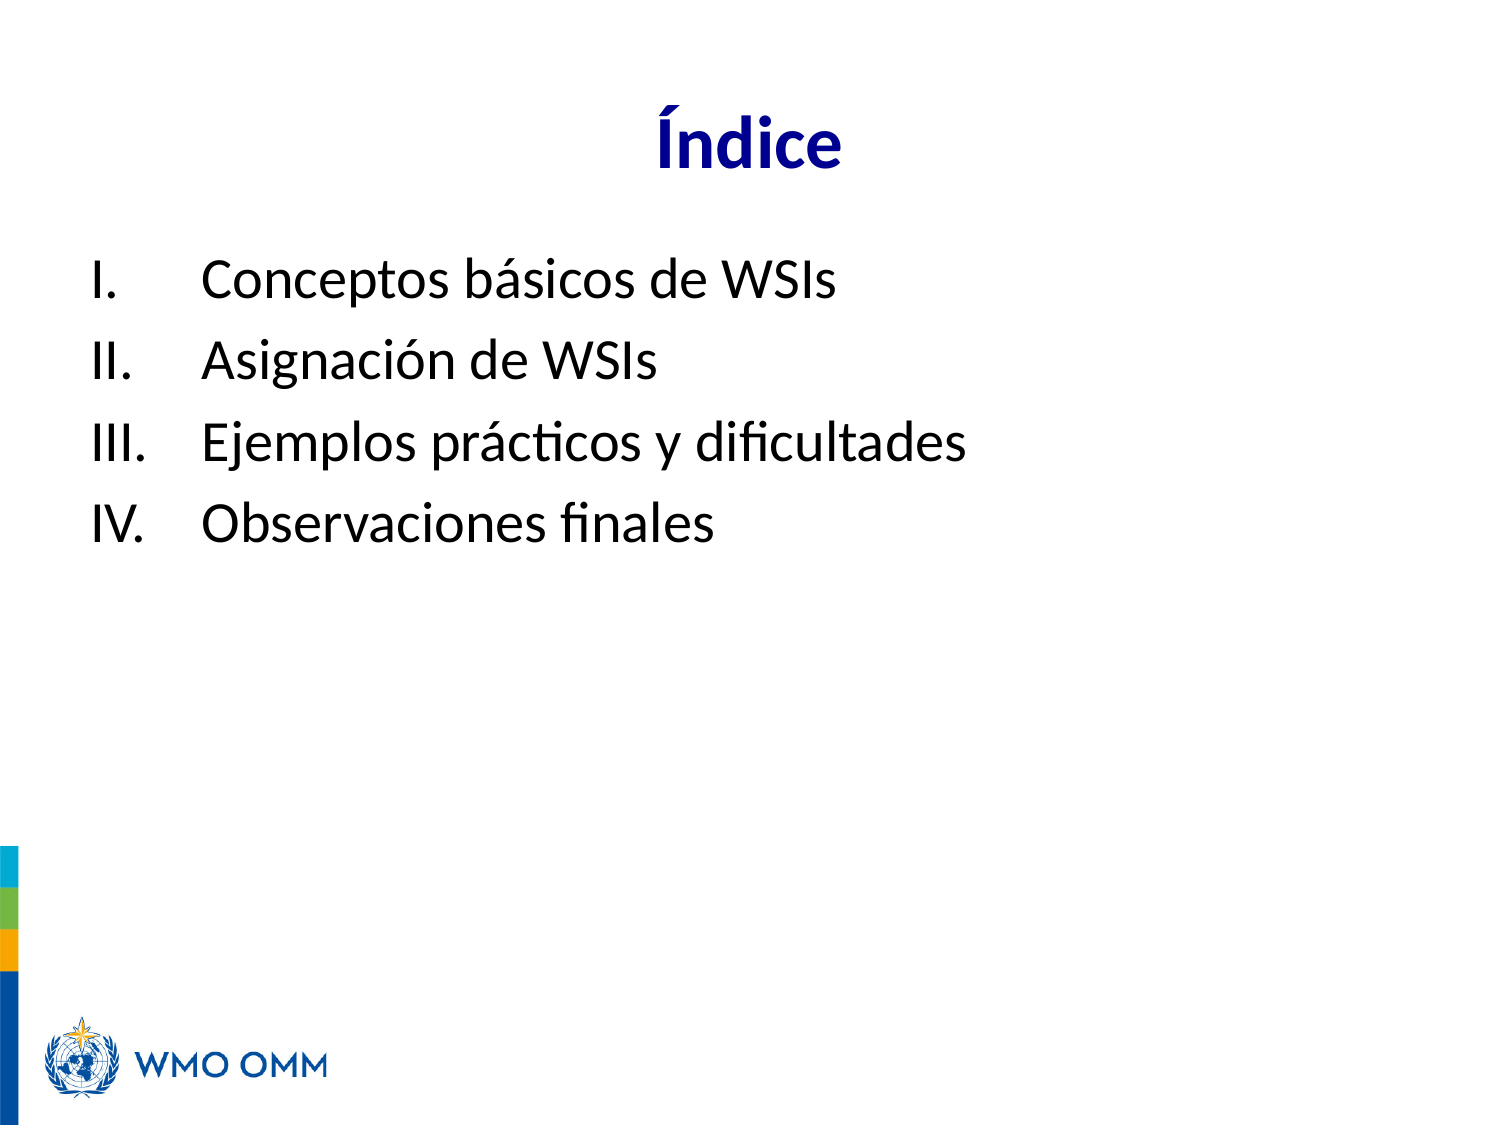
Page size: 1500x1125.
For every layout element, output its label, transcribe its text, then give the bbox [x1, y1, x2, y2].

picture [0, 845, 327, 1125]
list Conceptos básicos de WSIs Asignación de WSIs Ejemplos prácticos y dificultades Observaciones finales [75, 232, 1425, 1005]
title Índice [75, 45, 1425, 232]
